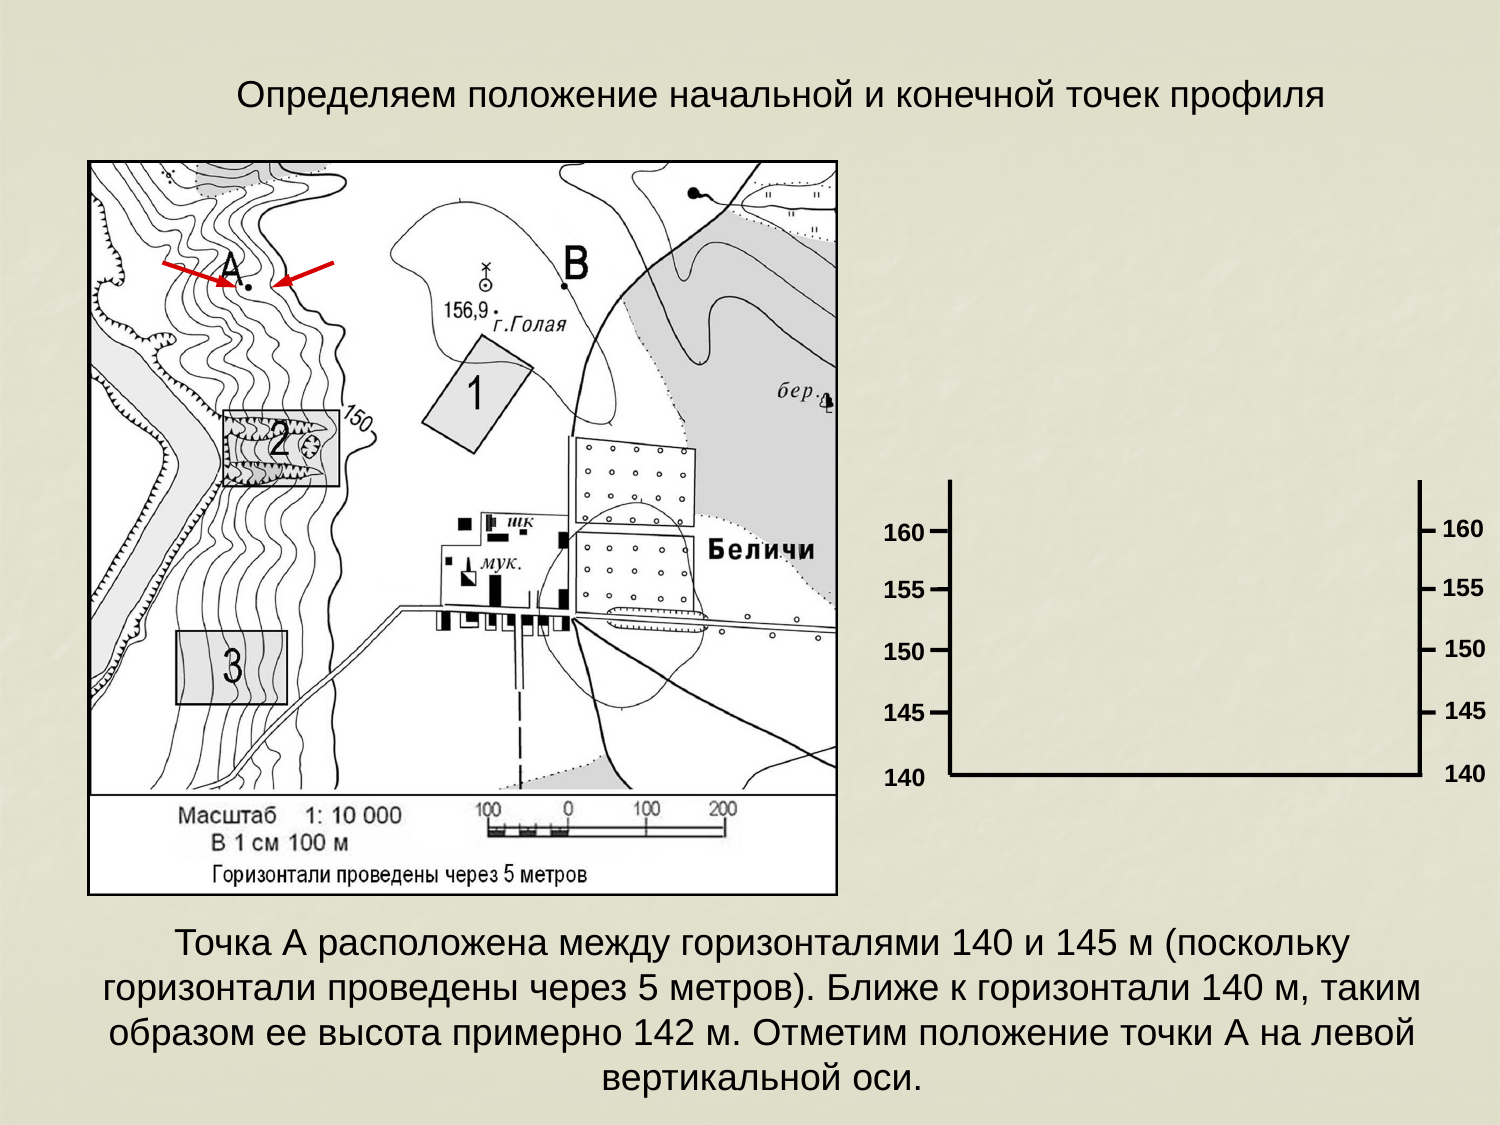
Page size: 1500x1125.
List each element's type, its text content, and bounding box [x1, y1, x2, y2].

picture [87, 160, 838, 897]
text_box Определяем положение начальной и конечной точек профиля [200, 62, 1363, 123]
text_box 145 [848, 689, 961, 734]
text_box 140 [848, 753, 961, 799]
text_box 155 [848, 565, 961, 611]
text_box 140 [1409, 750, 1500, 795]
text_box 160 [848, 508, 961, 554]
text_box 160 [1407, 505, 1500, 551]
text_box 150 [848, 628, 961, 674]
text_box 155 [1407, 564, 1500, 609]
text_box 150 [1409, 624, 1500, 670]
text_box 145 [1409, 687, 1500, 733]
text_box Точка А расположена между горизонталями 140 и 145 м (поскольку горизонтали проведены через 5 метров). Ближе к горизонтали 140 м, таким образом ее высота примерно 142 м. Отметим положение точки А на левой вертикальной оси. [62, 910, 1463, 1106]
